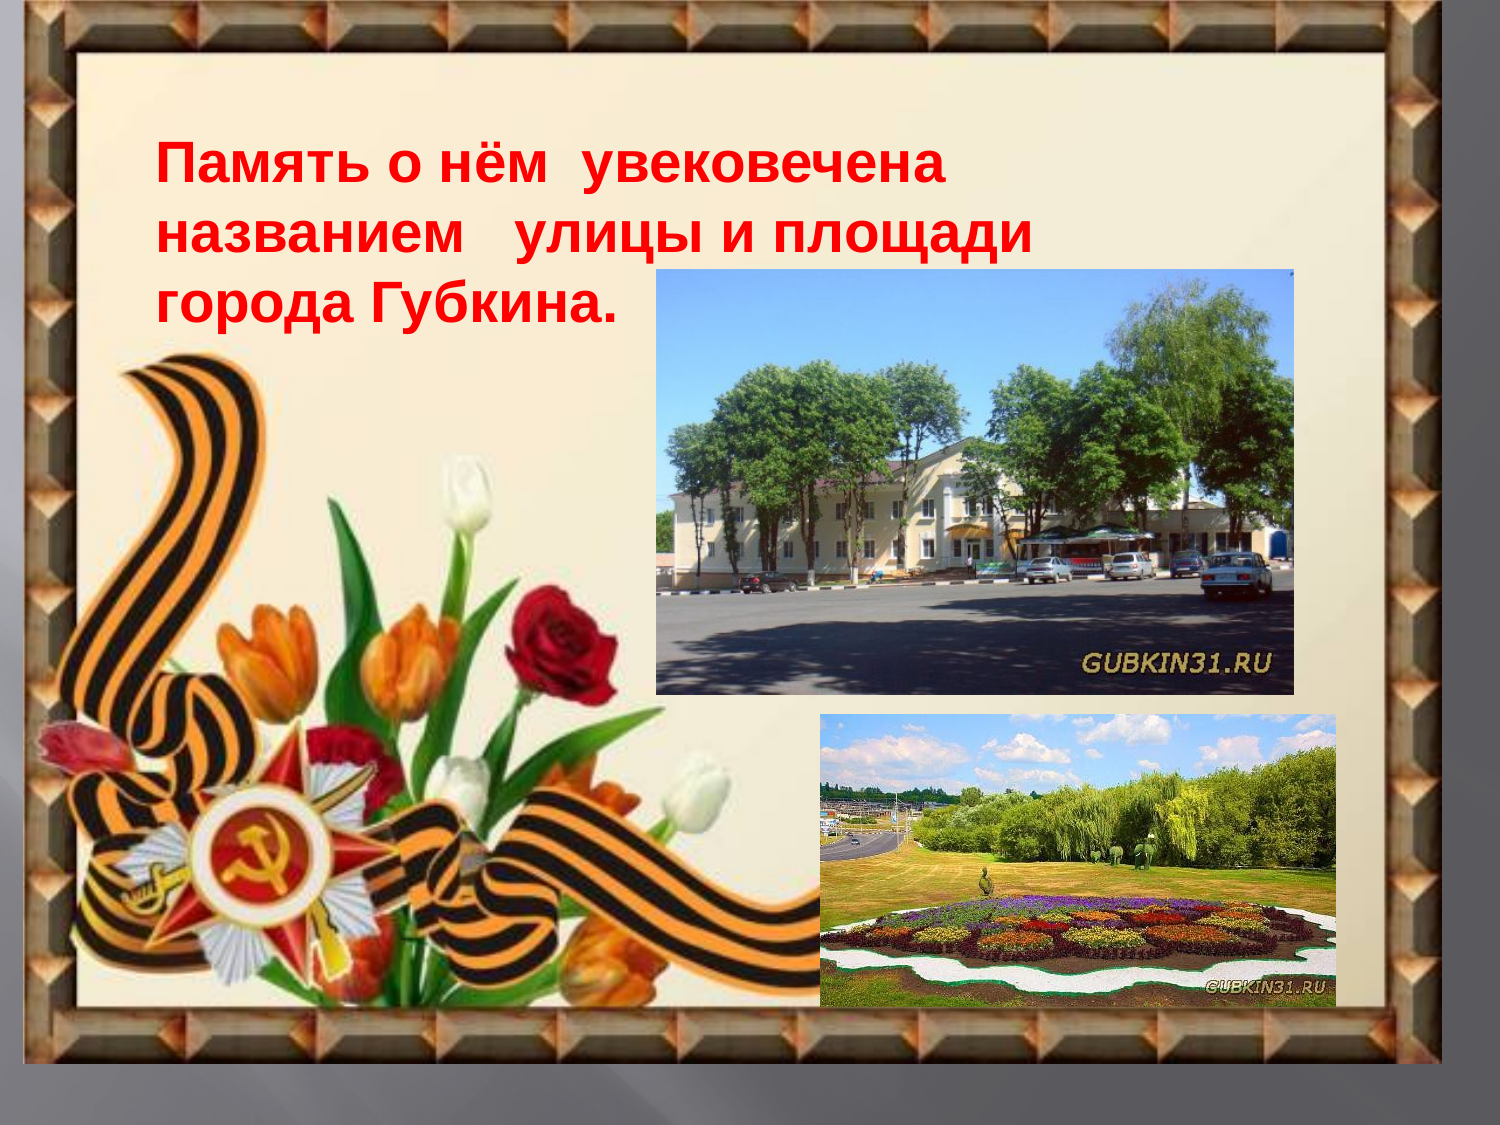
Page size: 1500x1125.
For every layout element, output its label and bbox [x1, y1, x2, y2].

picture [23, 0, 1442, 1064]
